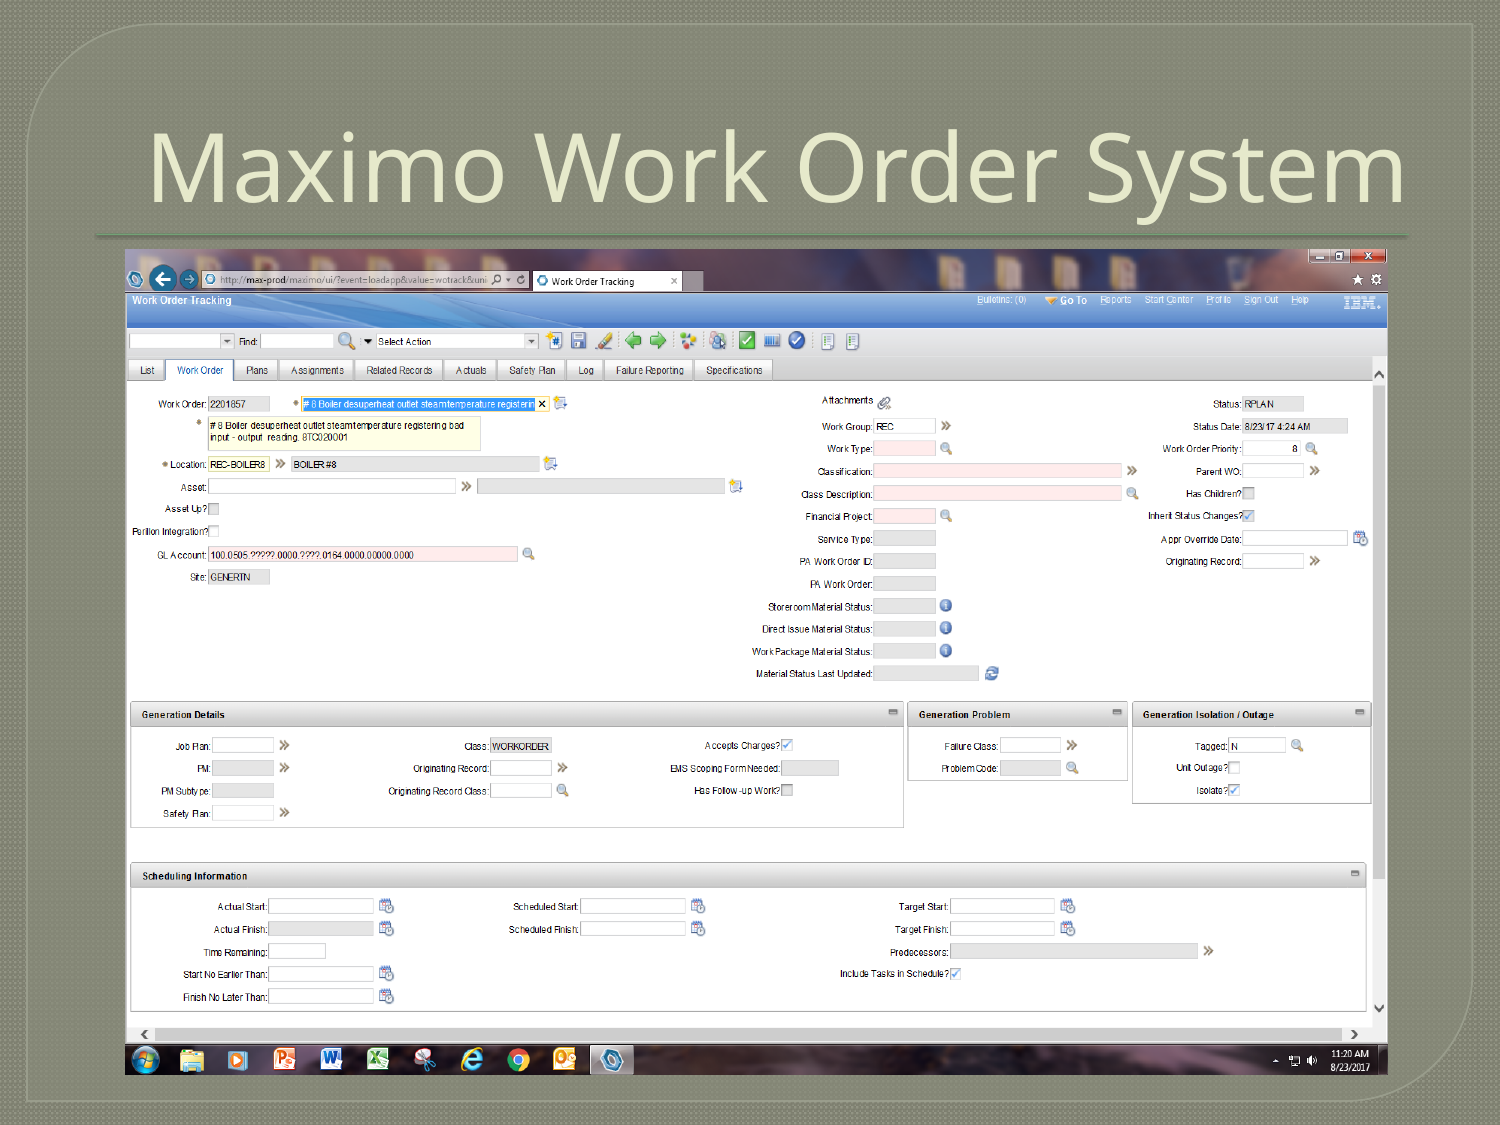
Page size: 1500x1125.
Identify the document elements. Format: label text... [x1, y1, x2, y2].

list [124, 249, 1388, 1076]
title Maximo Work Order System [75, 41, 1425, 230]
